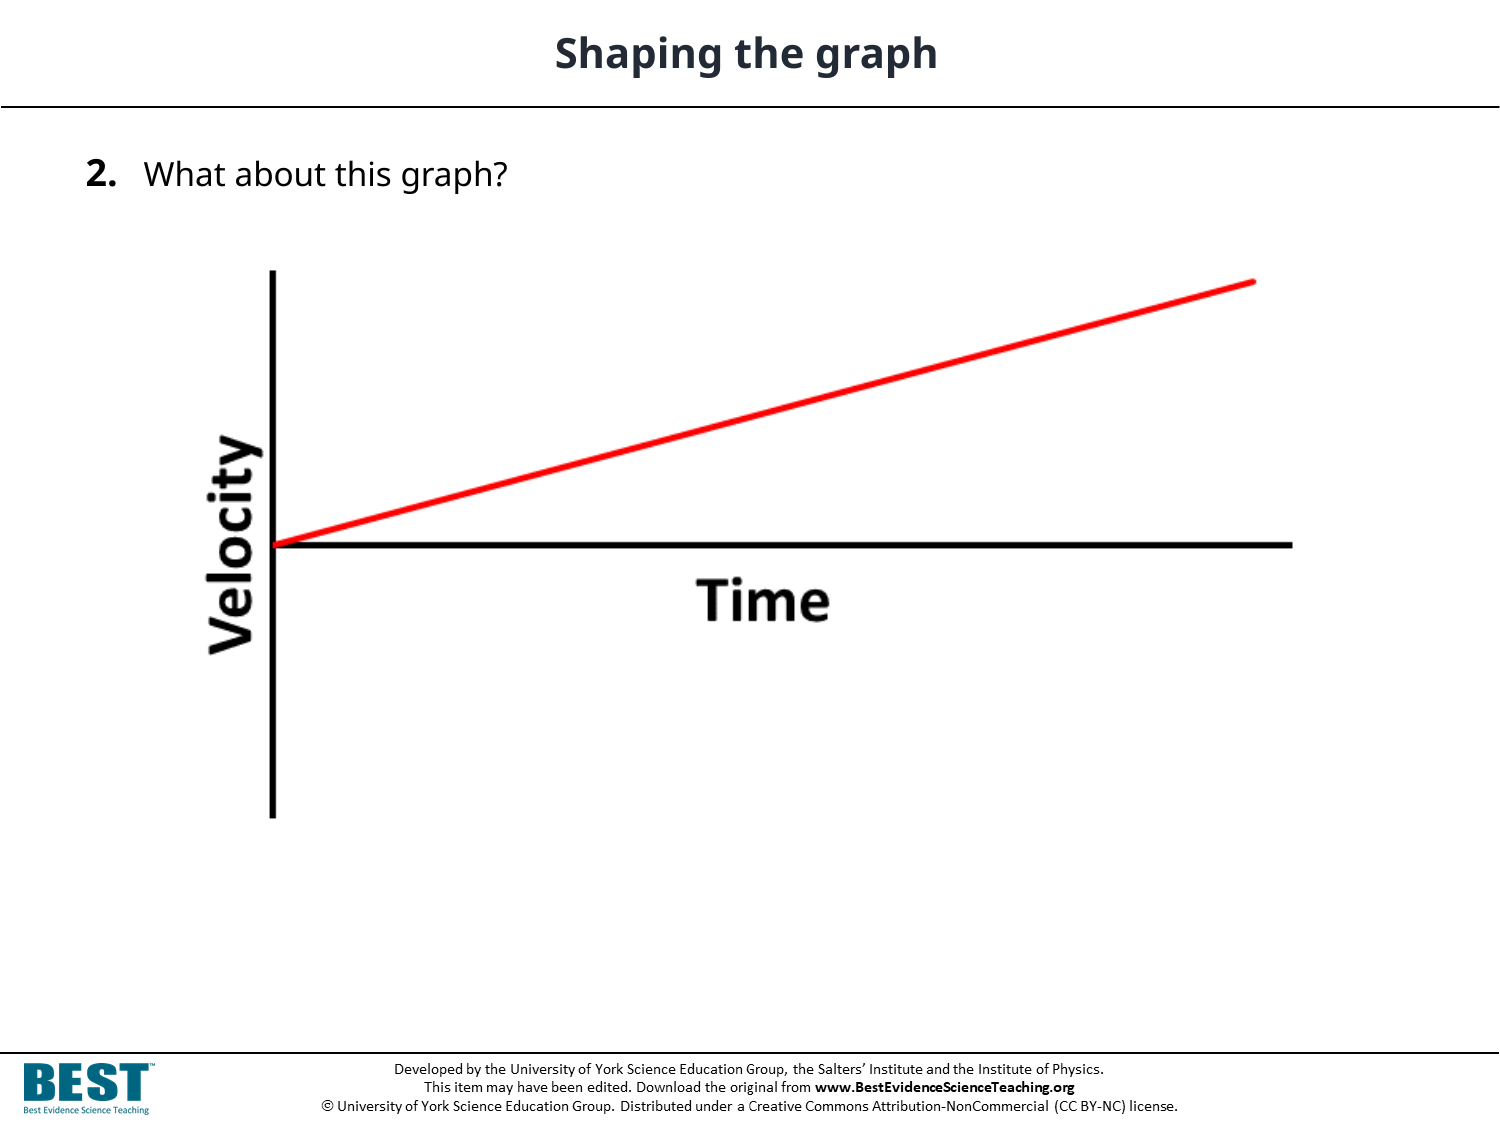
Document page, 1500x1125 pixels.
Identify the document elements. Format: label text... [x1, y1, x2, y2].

text_box Shaping the graph [23, 4, 1471, 99]
picture [0, 106, 1500, 1125]
